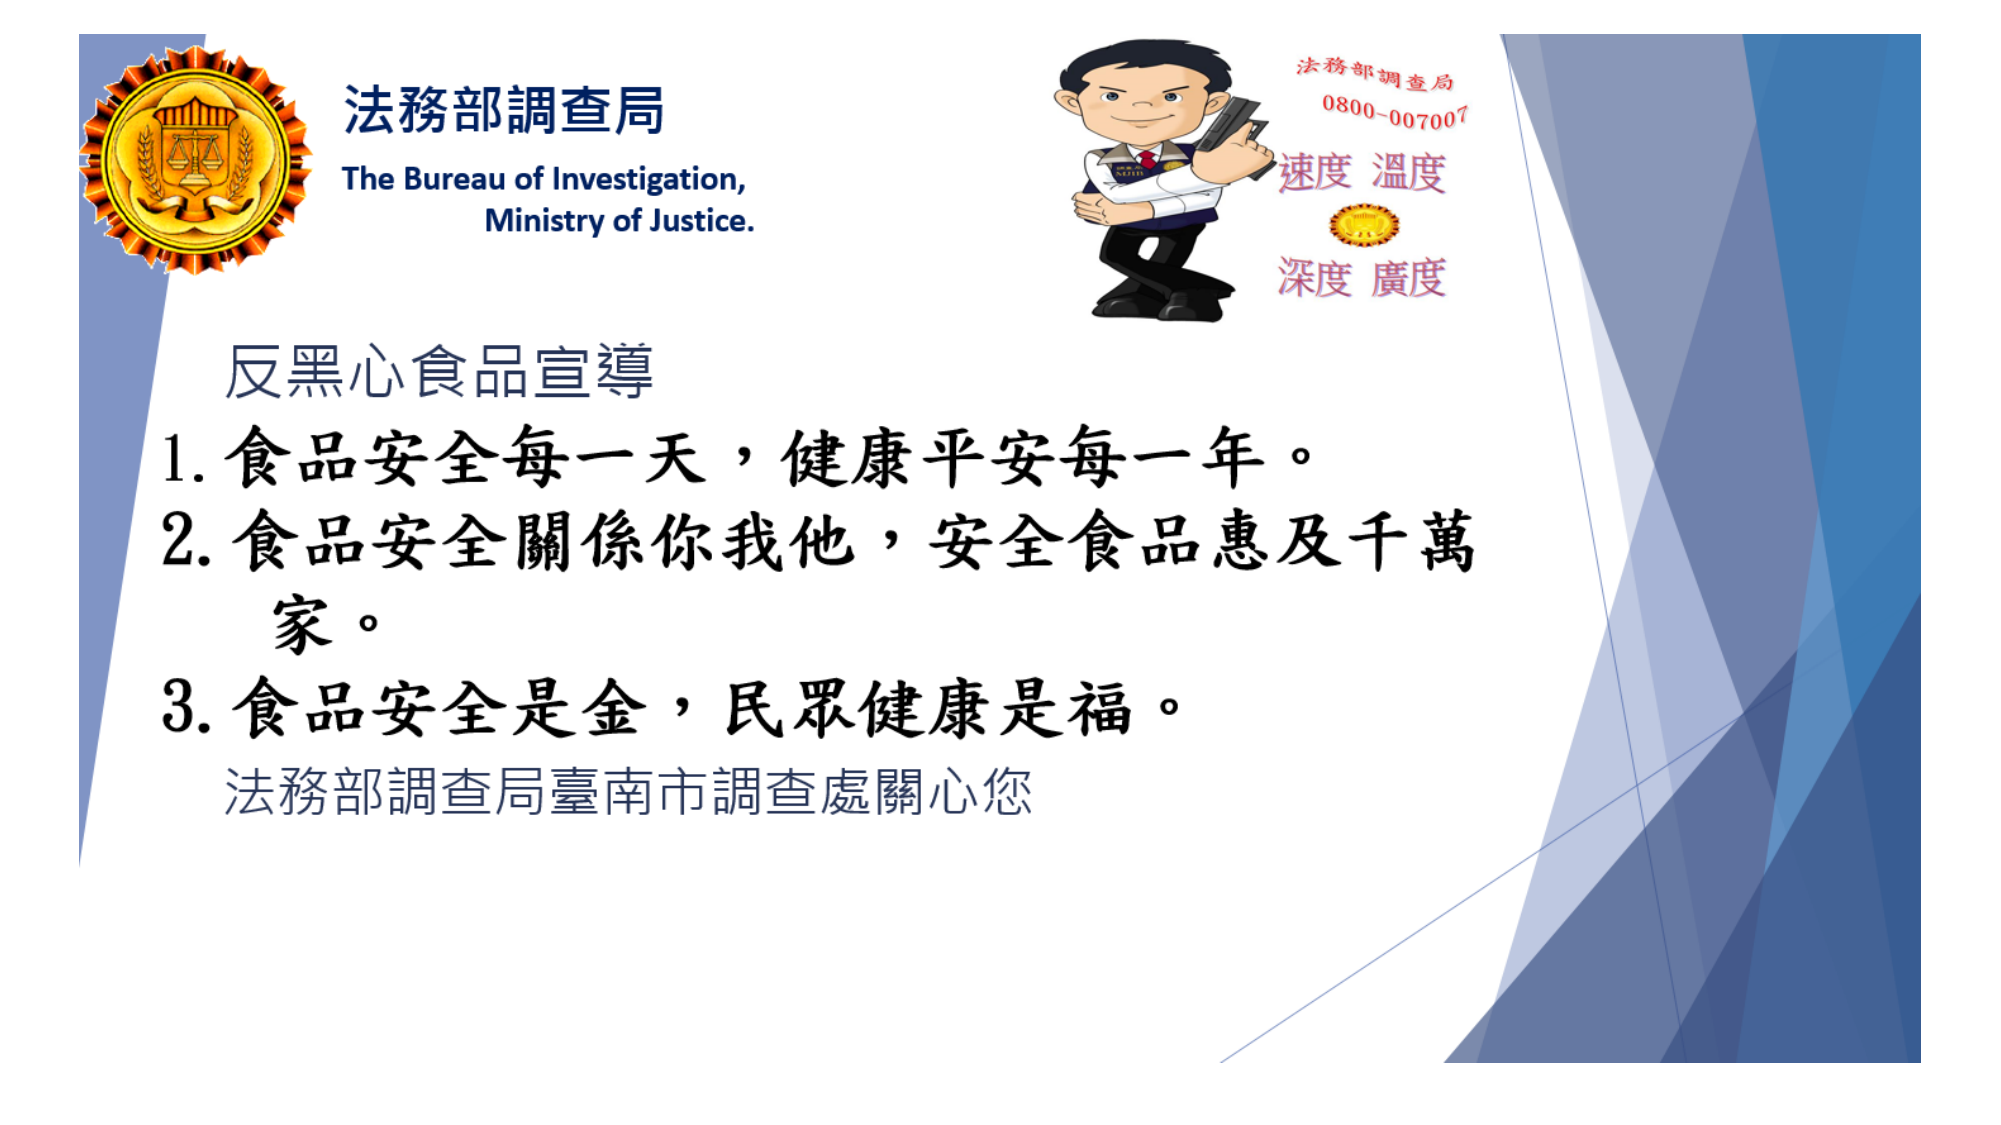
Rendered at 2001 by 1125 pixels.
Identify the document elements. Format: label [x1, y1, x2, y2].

list [79, 34, 1921, 1063]
